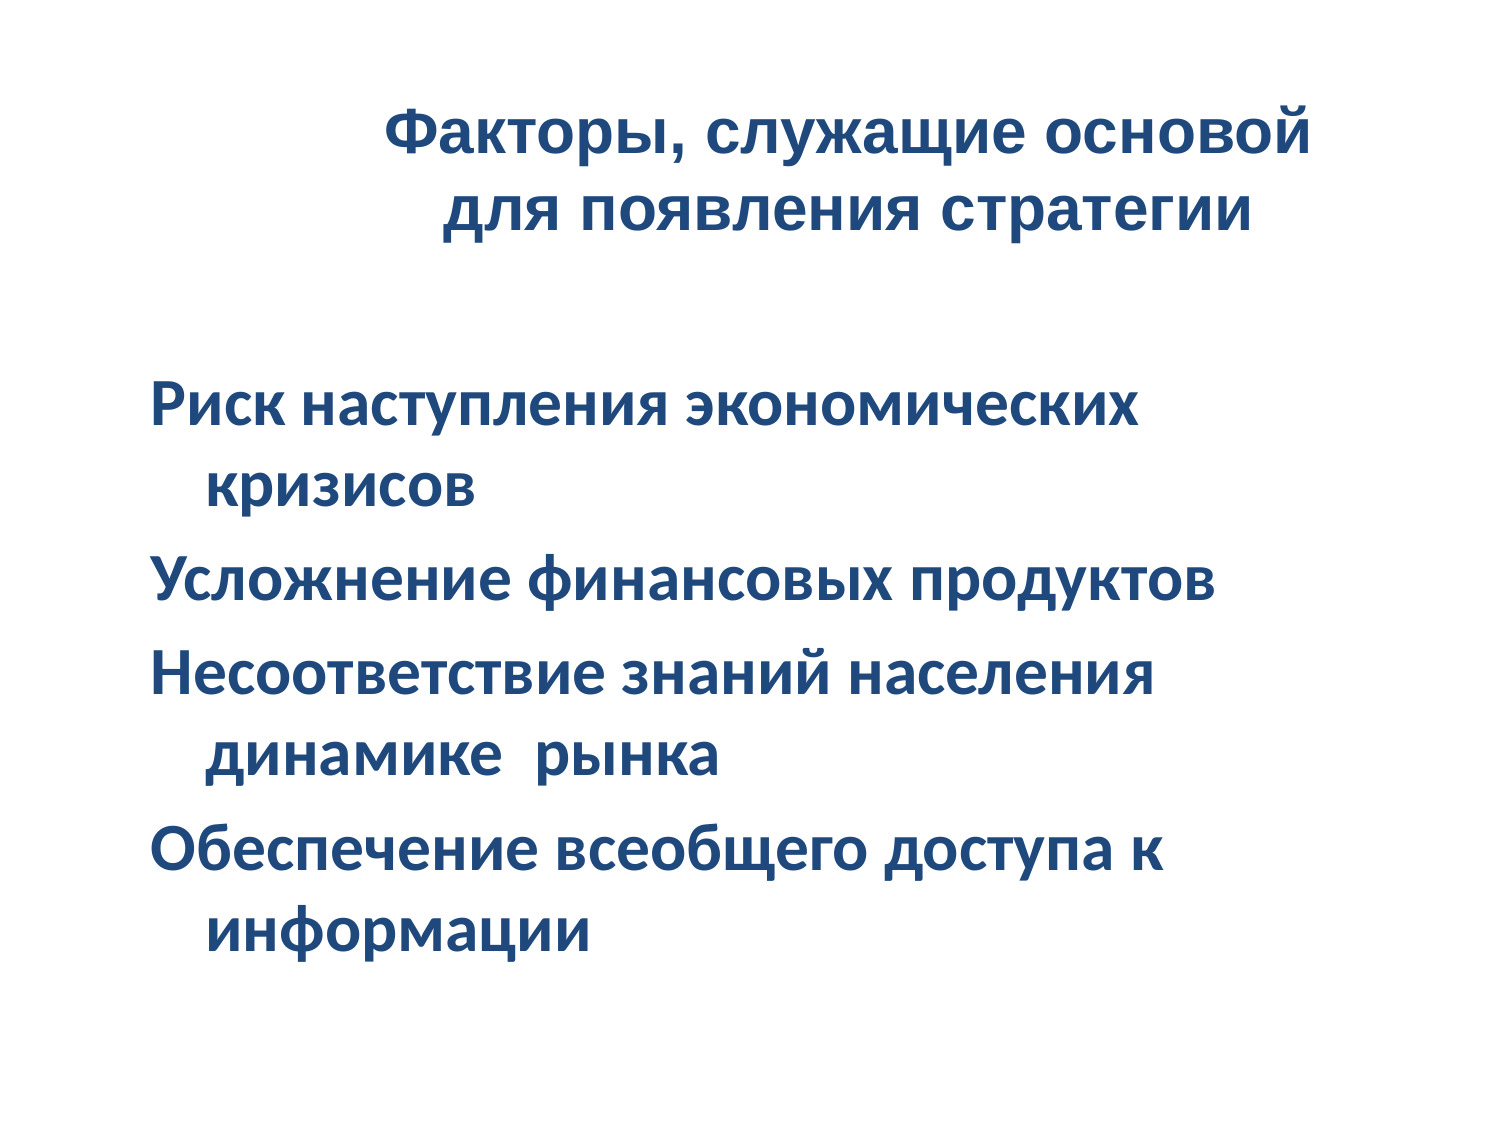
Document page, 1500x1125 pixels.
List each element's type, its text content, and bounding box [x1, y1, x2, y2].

list Риск наступления экономических кризисов Усложнение финансовых продуктов Несоответствие знаний населения динамике рынка Обеспечение всеобщего доступа к информации [135, 350, 1424, 977]
title Факторы, служащие основой для появления стратегии [360, 78, 1338, 256]
